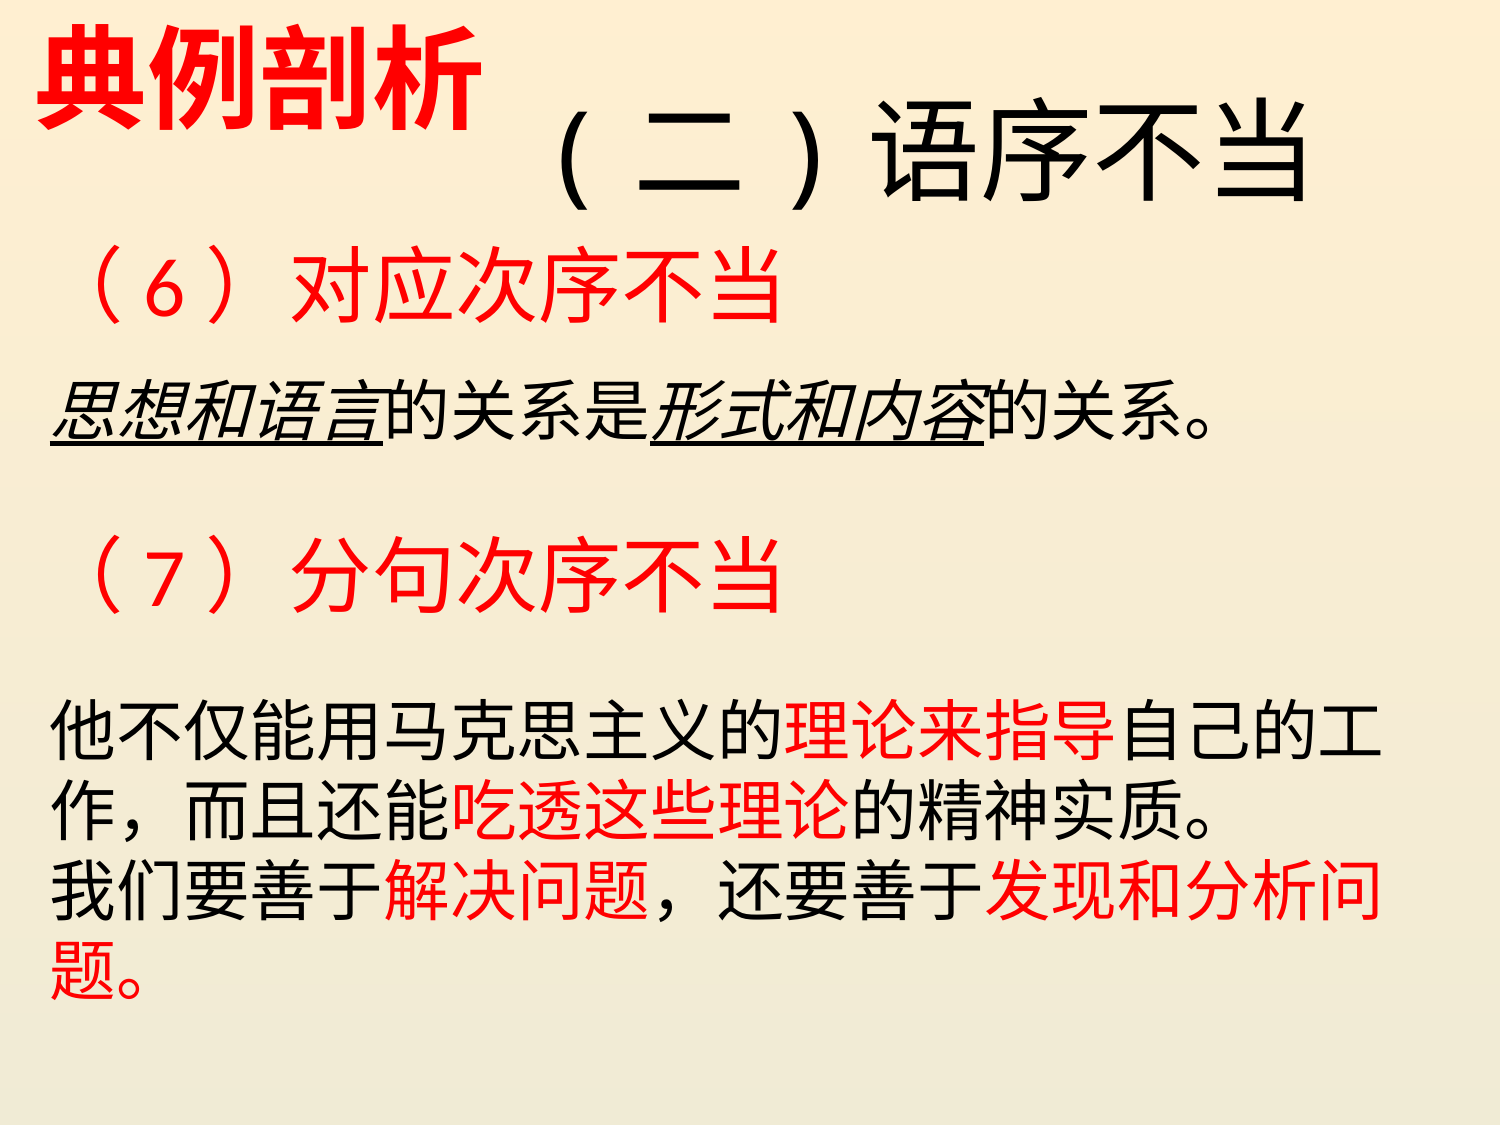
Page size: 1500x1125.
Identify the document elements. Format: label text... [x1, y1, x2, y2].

text_box （6）对应次序不当 [25, 225, 804, 341]
text_box （7）分句次序不当 [25, 515, 804, 631]
text_box 典例剖析 [19, 0, 500, 150]
text_box (二)语序不当 [524, 72, 1333, 222]
text_box 思想和语言的关系是形式和内容的关系。 他不仅能用马克思主义的理论来指导自己的工作，而且还能吃透这些理论的精神实质。 我们要善于解决问题，还要善于发现和分析问题。 [34, 361, 1426, 1017]
